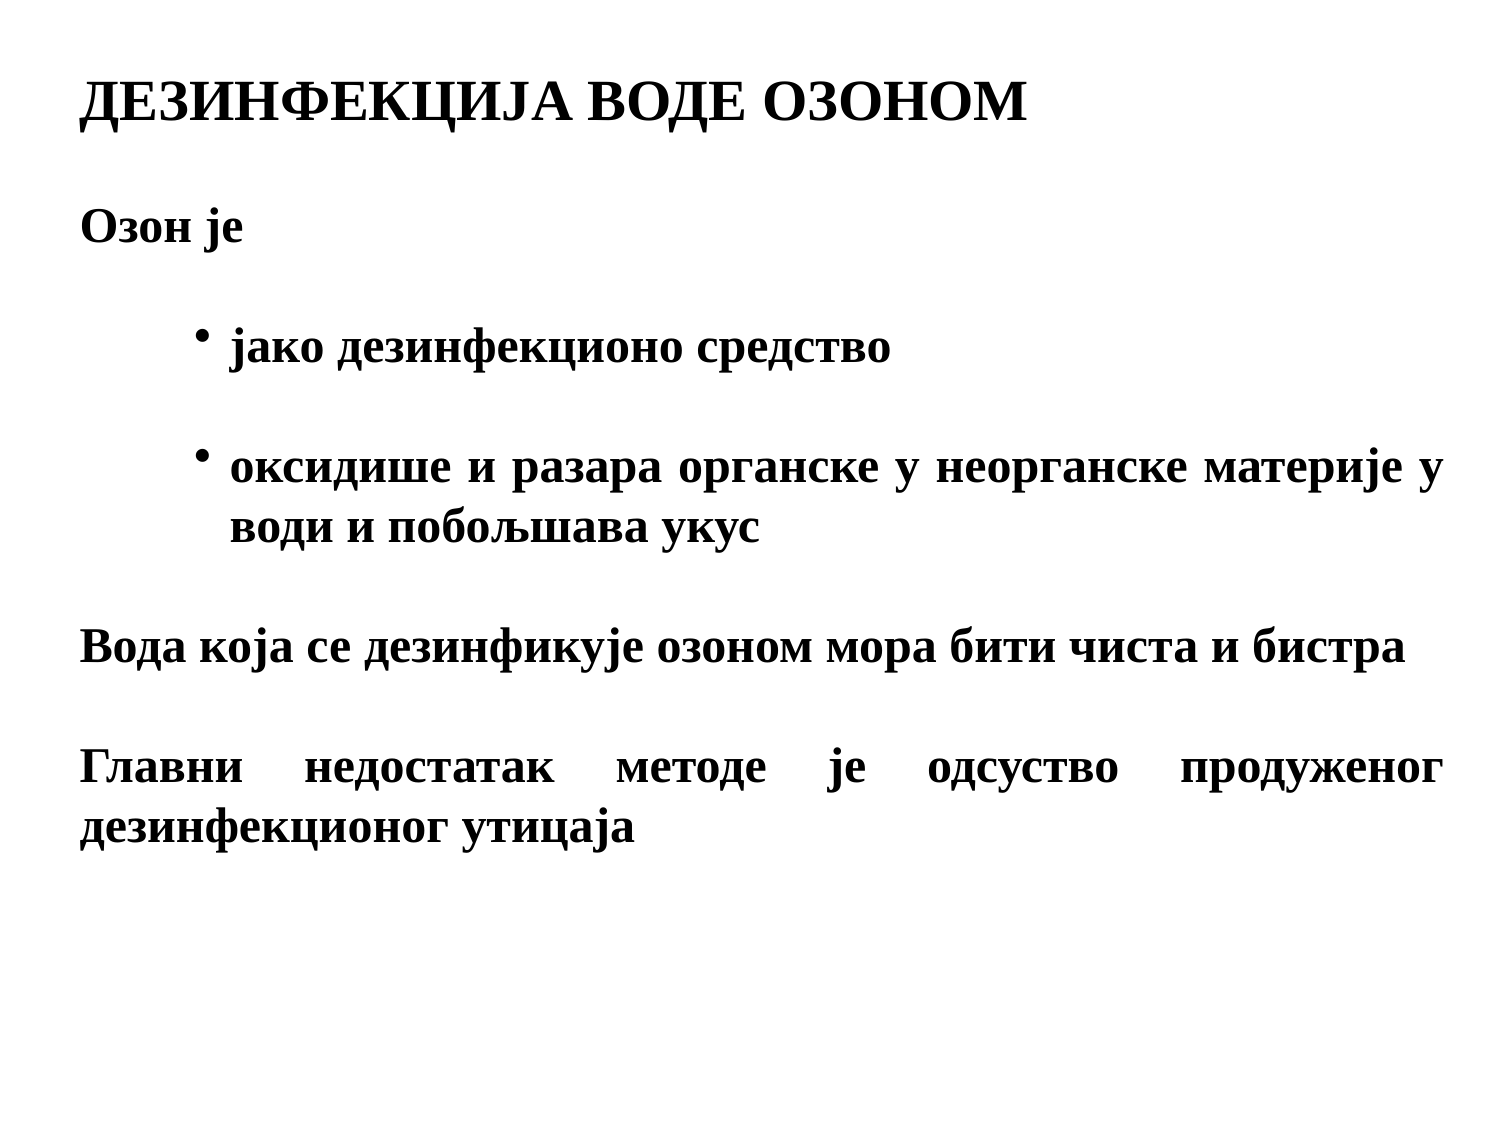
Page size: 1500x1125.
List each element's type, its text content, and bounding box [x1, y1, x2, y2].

text_box ДЕЗИНФЕКЦИЈА ВОДЕ ОЗОНОМ Озон је јако дезинфекционо средство оксидише и разара органске у неорганске материје у води и побољшава укус Вода која се дезинфикује озоном мора бити чиста и бистра Главни недостатак методе је одсуство продуженог дезинфекционог утицаја [64, 54, 1459, 860]
